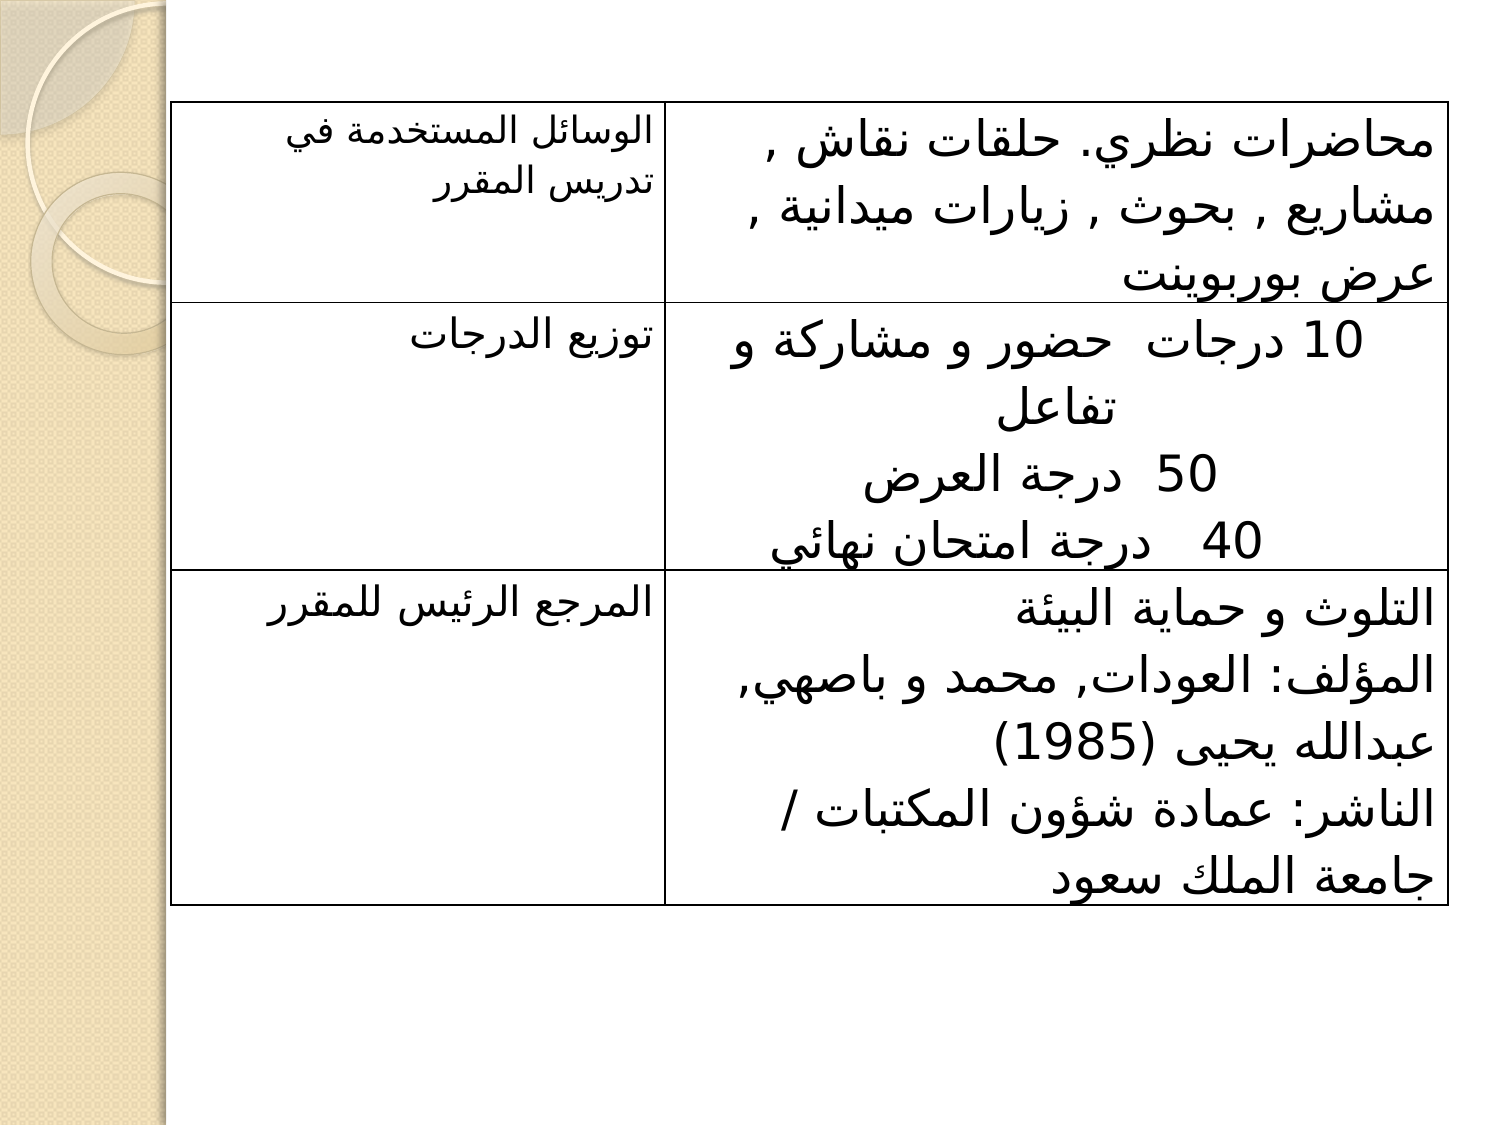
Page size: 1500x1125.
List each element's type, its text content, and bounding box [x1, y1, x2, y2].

table_cell المرجع الرئيس للمقرر [172, 571, 664, 904]
table_cell توزيع الدرجات [172, 303, 664, 569]
table_cell 10 درجات حضور و مشاركة و تفاعل 50 درجة العرض 40 درجة امتحان نهائي [666, 303, 1447, 569]
table_cell التلوث و حماية البيئة المؤلف: العودات, محمد و باصهي, عبدالله يحيى (1985) الناشر: عمادة شؤون المكتبات / جامعة الملك سعود [666, 571, 1447, 904]
table_header محاضرات نظري. حلقات نقاش , مشاريع , بحوث , زيارات ميدانية , عرض بوربوينت [666, 103, 1447, 302]
table_header الوسائل المستخدمة في تدريس المقرر [172, 103, 664, 302]
